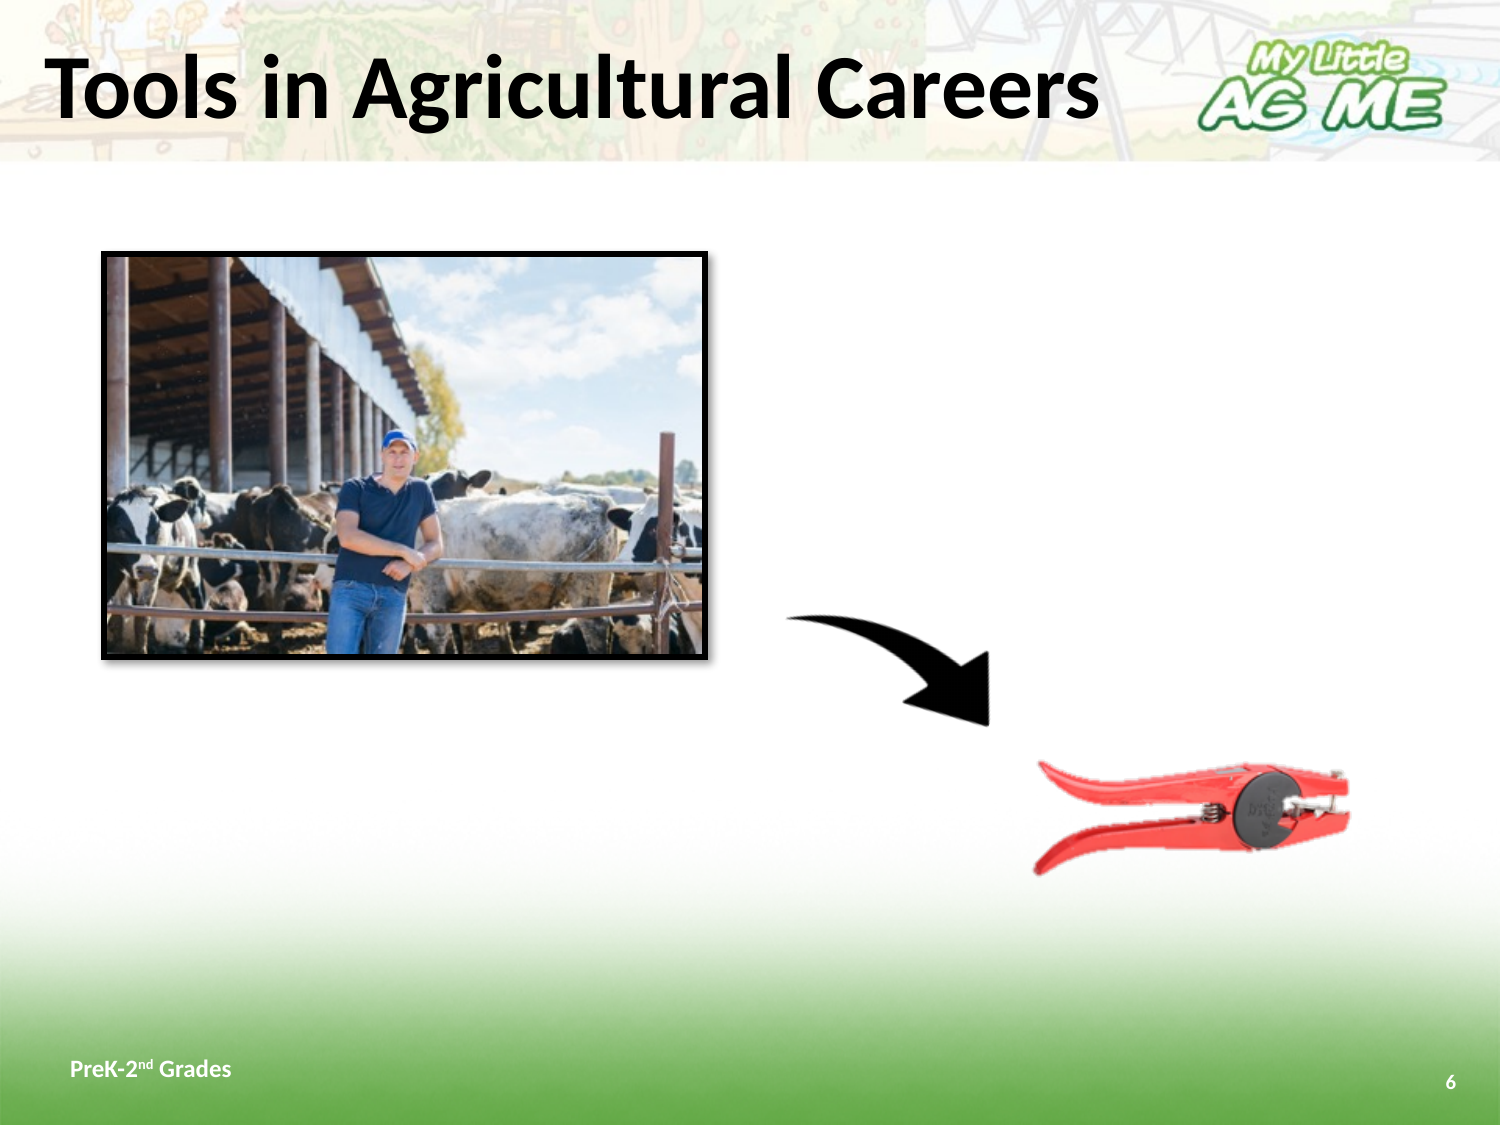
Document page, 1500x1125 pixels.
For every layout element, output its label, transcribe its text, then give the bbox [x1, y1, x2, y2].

picture [0, 0, 1500, 1125]
title Tools in Agricultural Careers [29, 7, 1324, 172]
